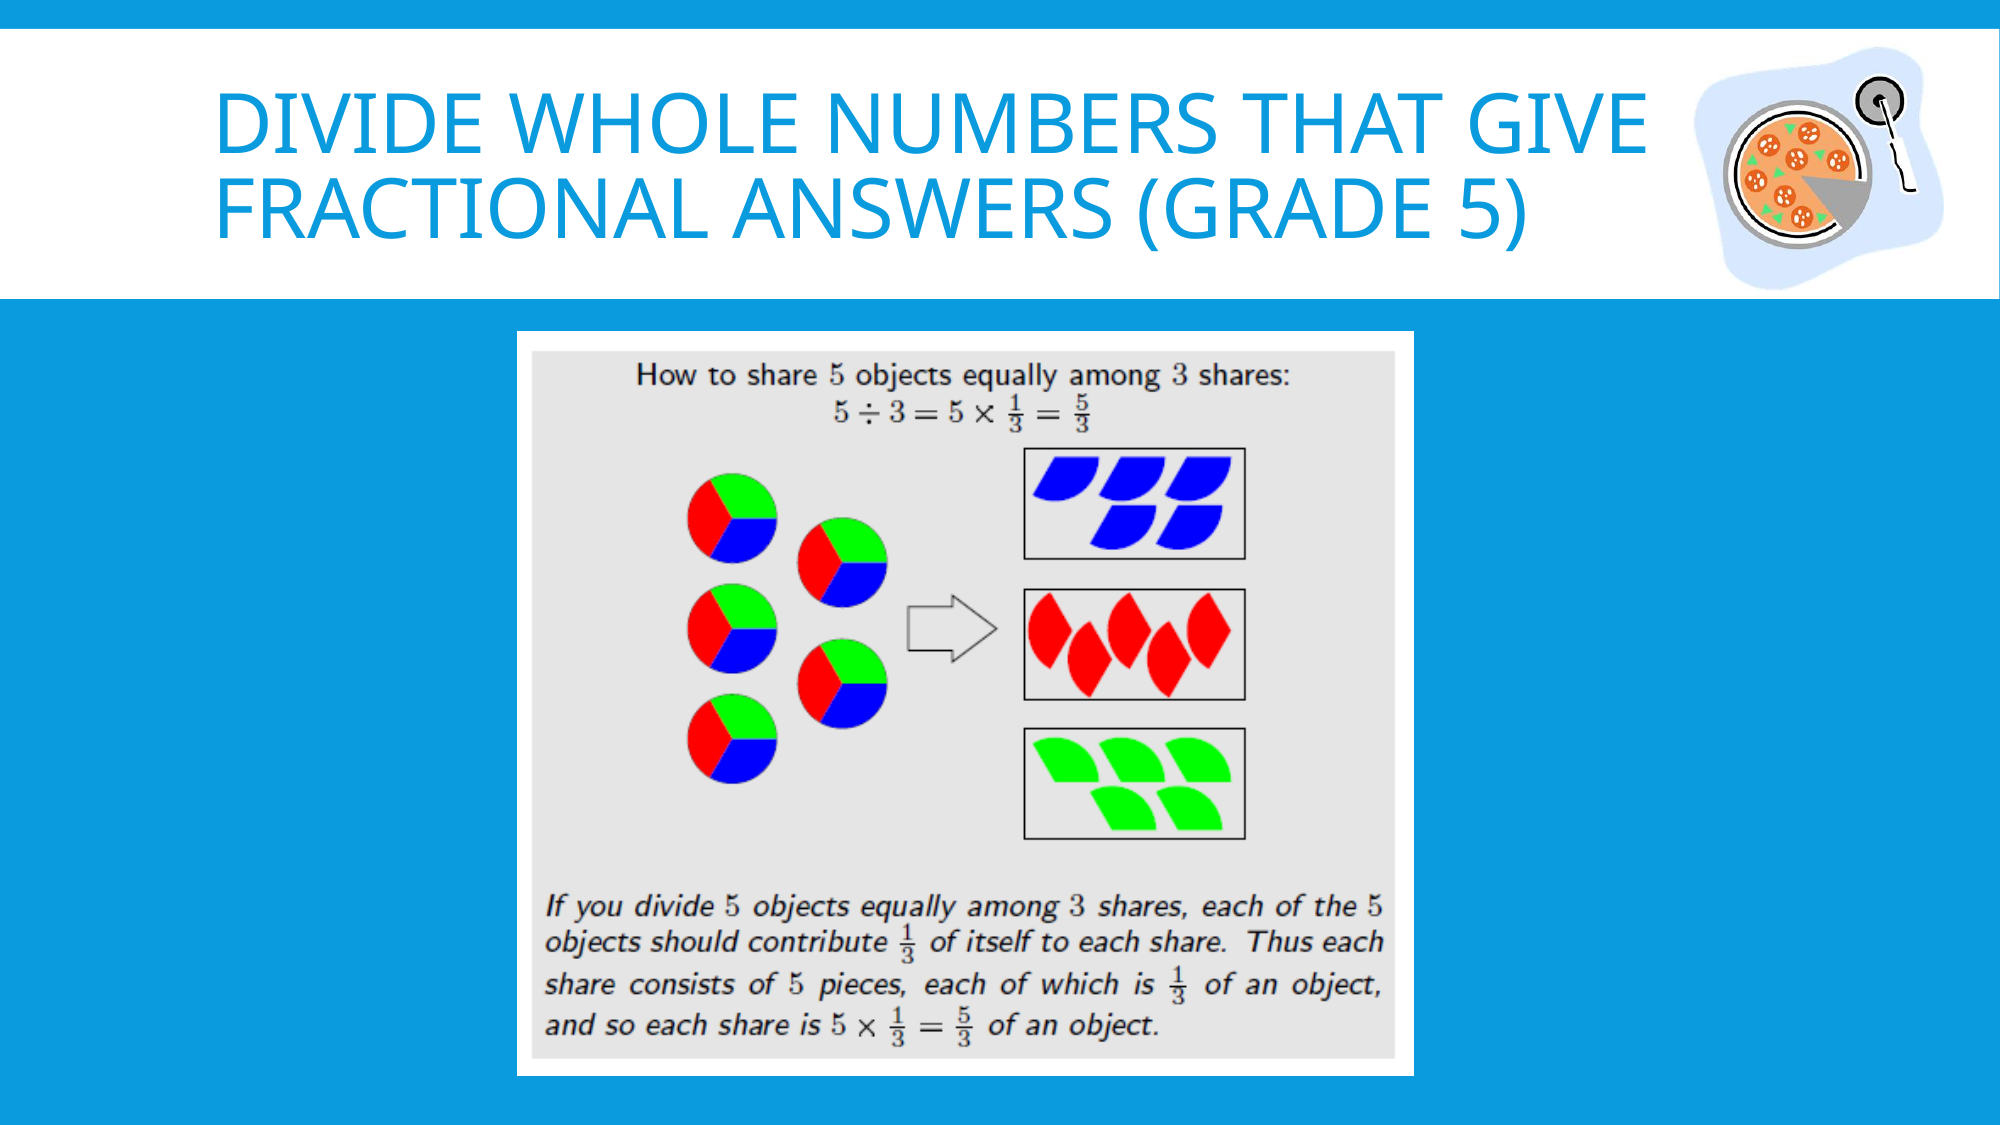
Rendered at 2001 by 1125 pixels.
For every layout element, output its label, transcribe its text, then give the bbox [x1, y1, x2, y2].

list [516, 331, 1414, 1076]
title Divide whole numbers that give fractional answers (grade 5) [197, 46, 1687, 295]
picture [1692, 43, 1944, 295]
